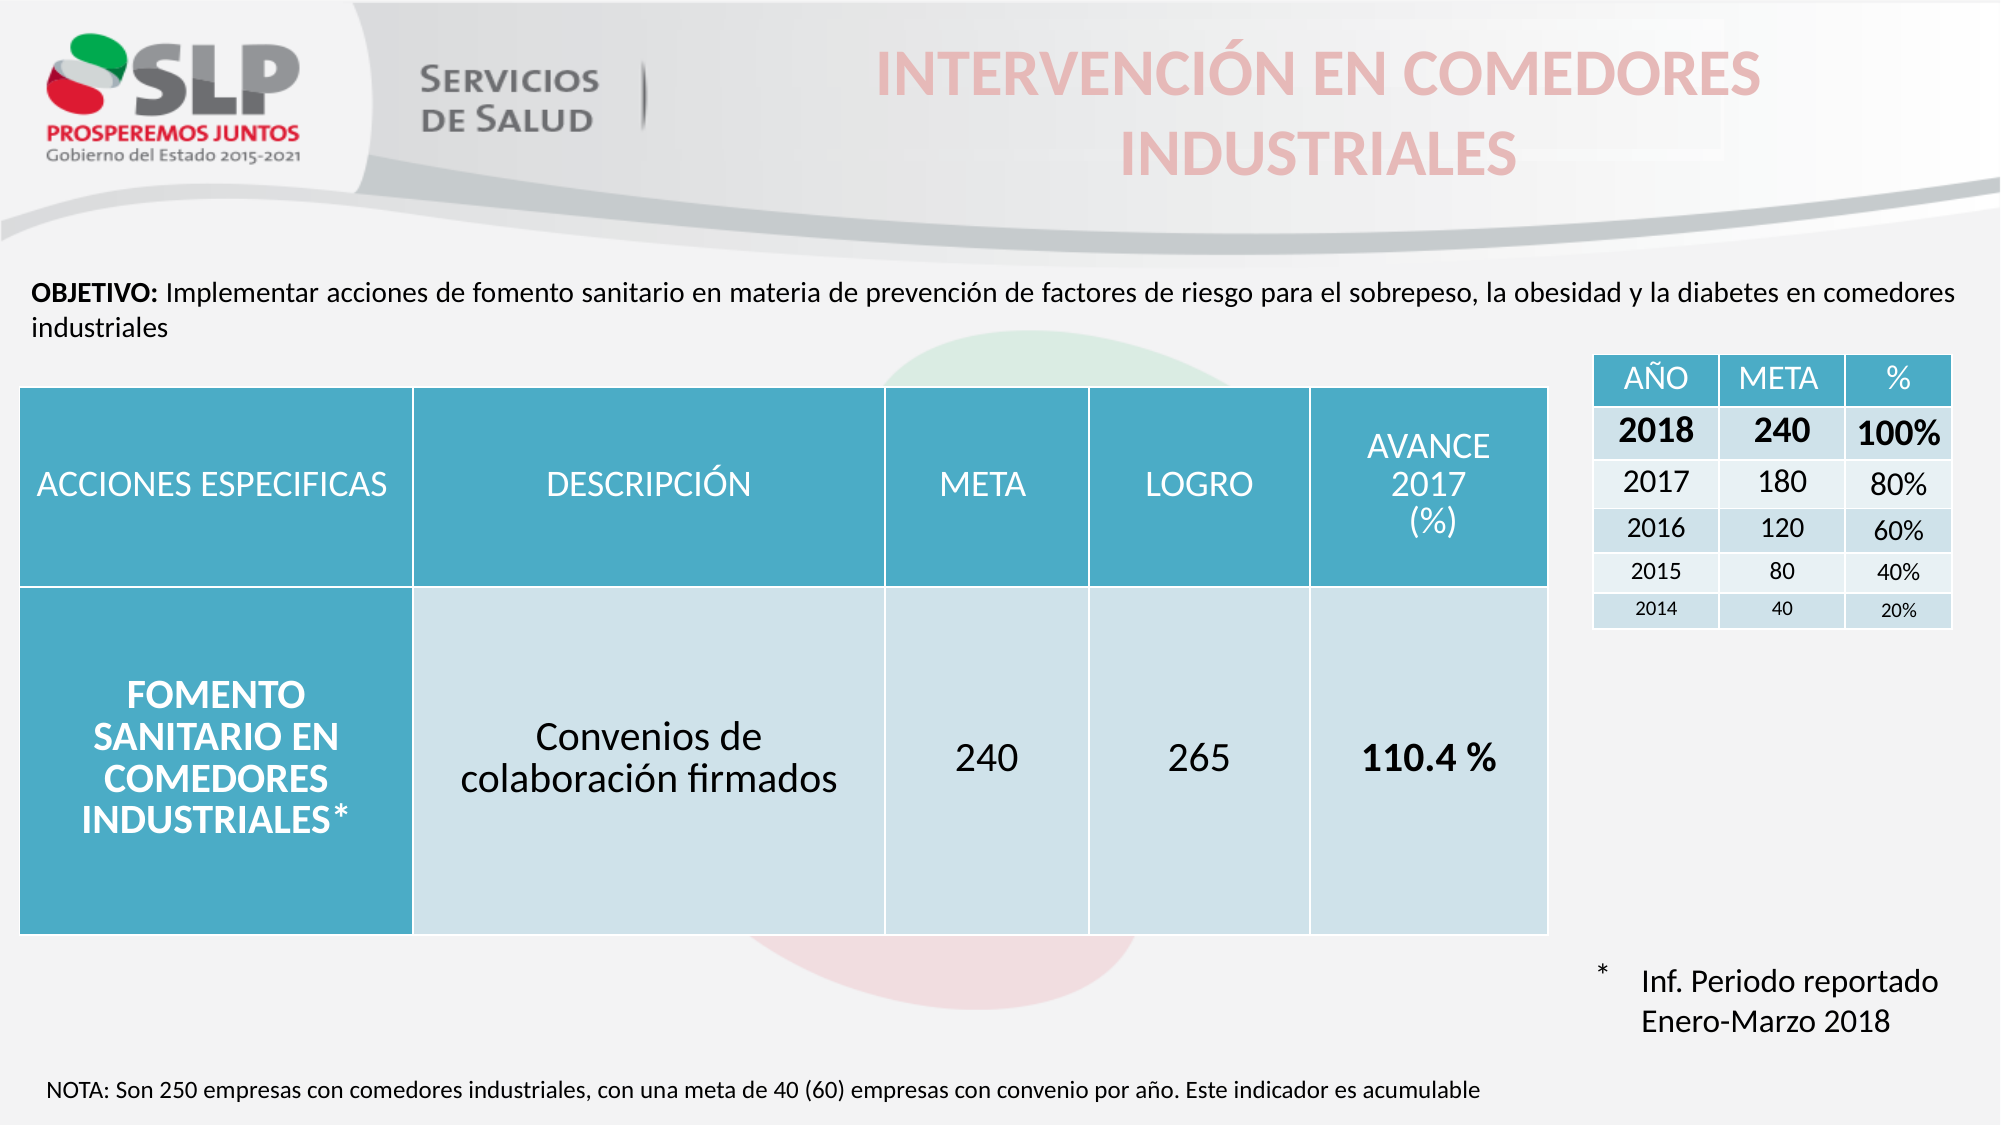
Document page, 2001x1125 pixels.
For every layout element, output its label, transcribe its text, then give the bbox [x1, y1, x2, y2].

table_header AVANCE 2017 (%) [1311, 388, 1547, 586]
table_header ACCIONES ESPECIFICAS [20, 388, 412, 586]
table_cell 60% [1846, 509, 1951, 552]
table_cell 40% [1846, 554, 1951, 592]
table_cell 80 [1720, 554, 1844, 592]
table_header LOGRO [1090, 388, 1309, 586]
table_header DESCRIPCIÓN [414, 388, 884, 586]
table_cell 20% [1846, 594, 1951, 628]
table_cell 2017 [1594, 461, 1718, 508]
table_header % [1846, 355, 1951, 406]
table_cell Convenios de colaboración firmados [414, 588, 884, 934]
table_cell 180 [1720, 461, 1844, 508]
table_cell 40 [1720, 594, 1844, 628]
table_cell 110.4 % [1311, 588, 1547, 934]
table_cell 80% [1846, 461, 1951, 508]
table_cell 2016 [1594, 509, 1718, 552]
table_cell 240 [1720, 408, 1844, 459]
table_cell 2015 [1594, 554, 1718, 592]
table_cell 2018 [1594, 408, 1718, 459]
text_box INTERVENCIÓN EN COMEDORES INDUSTRIALES [670, 19, 1969, 199]
table_header META [1720, 355, 1844, 406]
table_header META [886, 388, 1088, 586]
table_cell 240 [886, 588, 1088, 934]
table_cell 120 [1720, 509, 1844, 552]
text_box Inf. Periodo reportado Enero-Marzo 2018 [1579, 952, 1966, 1047]
text_box NOTA: Son 250 empresas con comedores industriales, con una meta de 40 (60) empresas con convenio por año. Este indicador es acumulable [31, 1065, 1969, 1118]
picture [0, 0, 2001, 1125]
table_cell FOMENTO SANITARIO EN COMEDORES INDUSTRIALES* [20, 588, 412, 934]
table_cell 2014 [1594, 594, 1718, 628]
table_cell 100% [1846, 408, 1951, 459]
table_cell 265 [1090, 588, 1309, 934]
table_header AÑO [1594, 355, 1718, 406]
list OBJETIVO: Implementar acciones de fomento sanitario en materia de prevención de factores de riesgo para el sobrepeso, la obesidad y la diabetes en comedores industriales [19, 267, 1969, 355]
